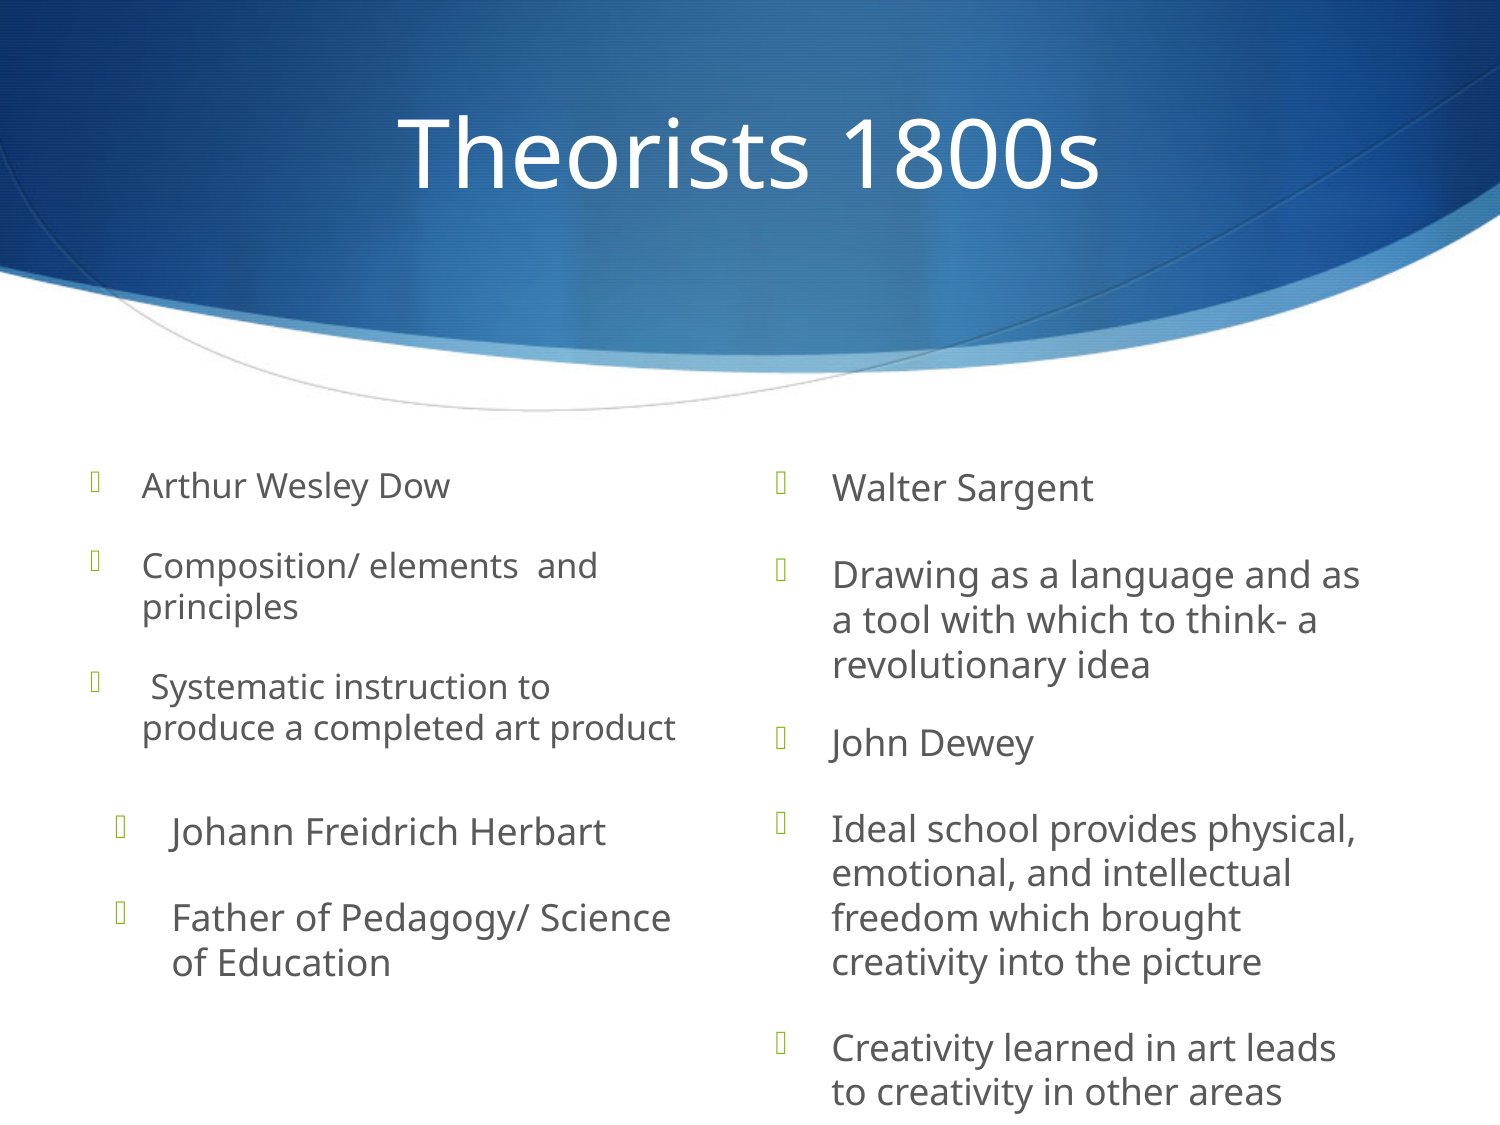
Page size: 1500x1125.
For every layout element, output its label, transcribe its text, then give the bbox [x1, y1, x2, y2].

list Johann Freidrich Herbart Father of Pedagogy/ Science of Education [99, 800, 718, 1125]
picture [0, 0, 1500, 1125]
list John Dewey Ideal school provides physical, emotional, and intellectual freedom which brought creativity into the picture Creativity learned in art leads to creativity in other areas [760, 711, 1379, 1125]
list Walter Sargent Drawing as a language and as a tool with which to think- a revolutionary idea [760, 456, 1379, 711]
list Arthur Wesley Dow Composition/ elements and principles Systematic instruction to produce a completed art product [75, 456, 693, 800]
title Theorists 1800s [75, 56, 1425, 245]
